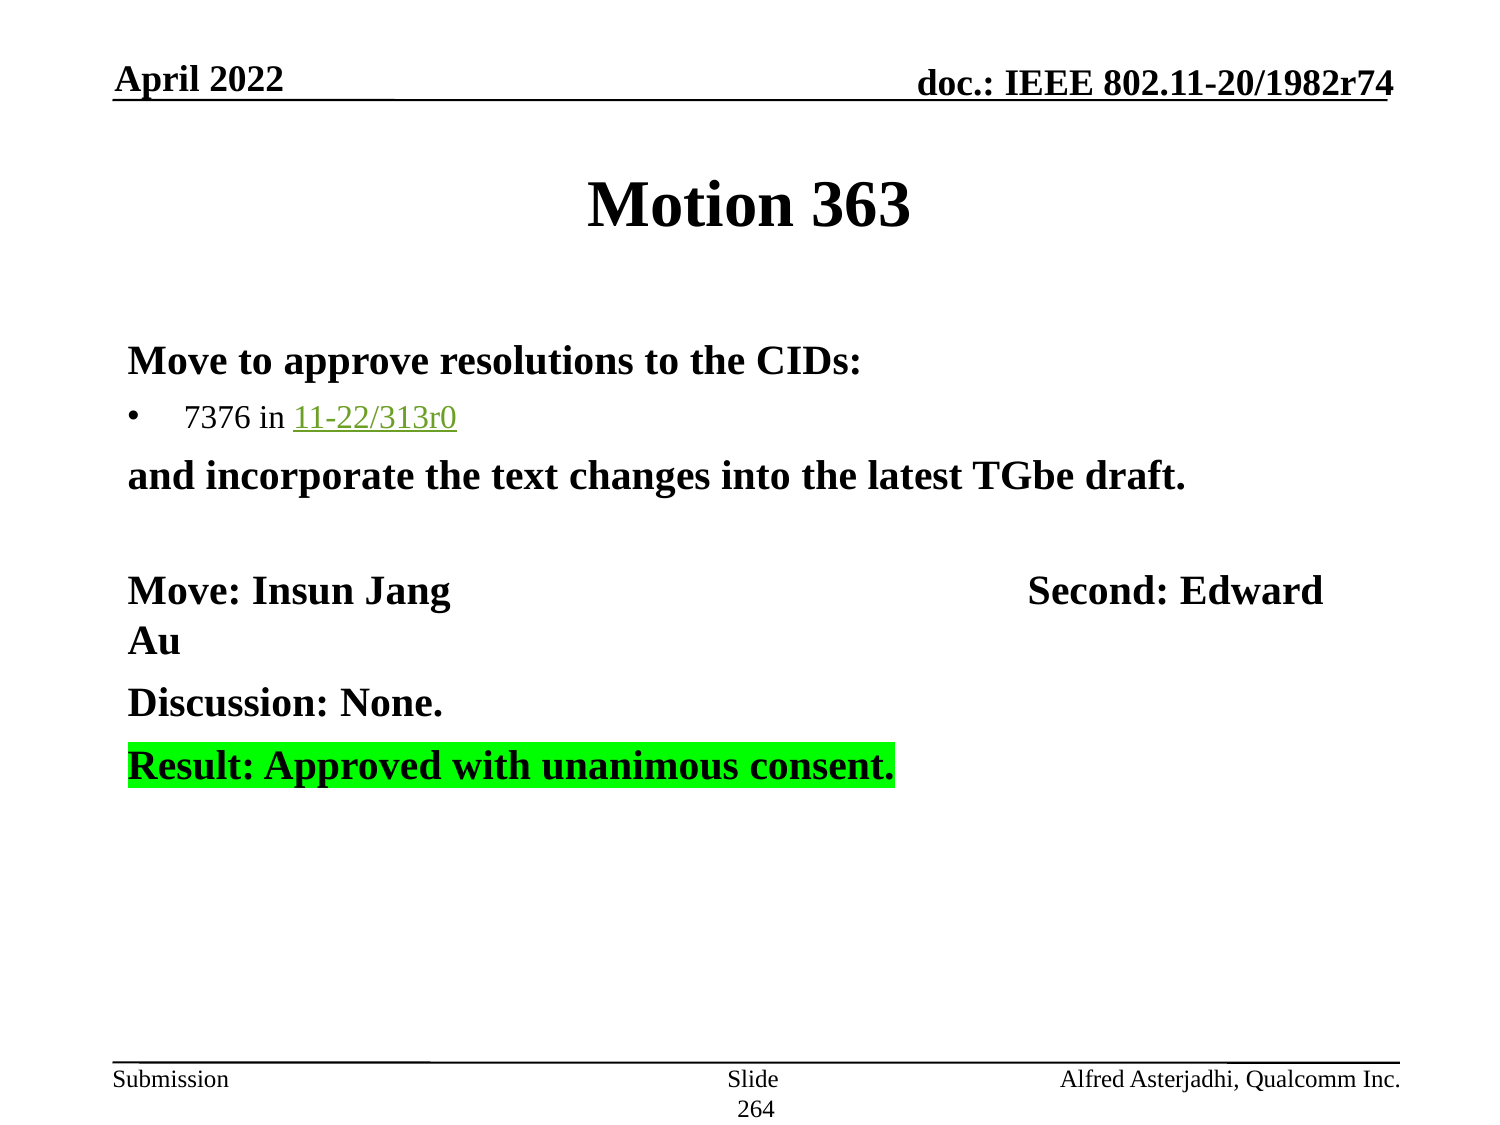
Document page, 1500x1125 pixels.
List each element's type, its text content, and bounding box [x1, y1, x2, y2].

title Motion 363 [112, 112, 1388, 288]
footer Alfred Asterjadhi, Qualcomm Inc. [878, 1061, 1402, 1093]
slide_number Slide 264 [712, 1061, 800, 1123]
list Move to approve resolutions to the CIDs: 7376 in 11-22/313r0 and incorporate the text changes into the latest TGbe draft. Move: Insun Jang Second: Edward Au Discussion: None. Result: Approved with unanimous consent. [112, 324, 1388, 1000]
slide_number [114, 54, 423, 100]
